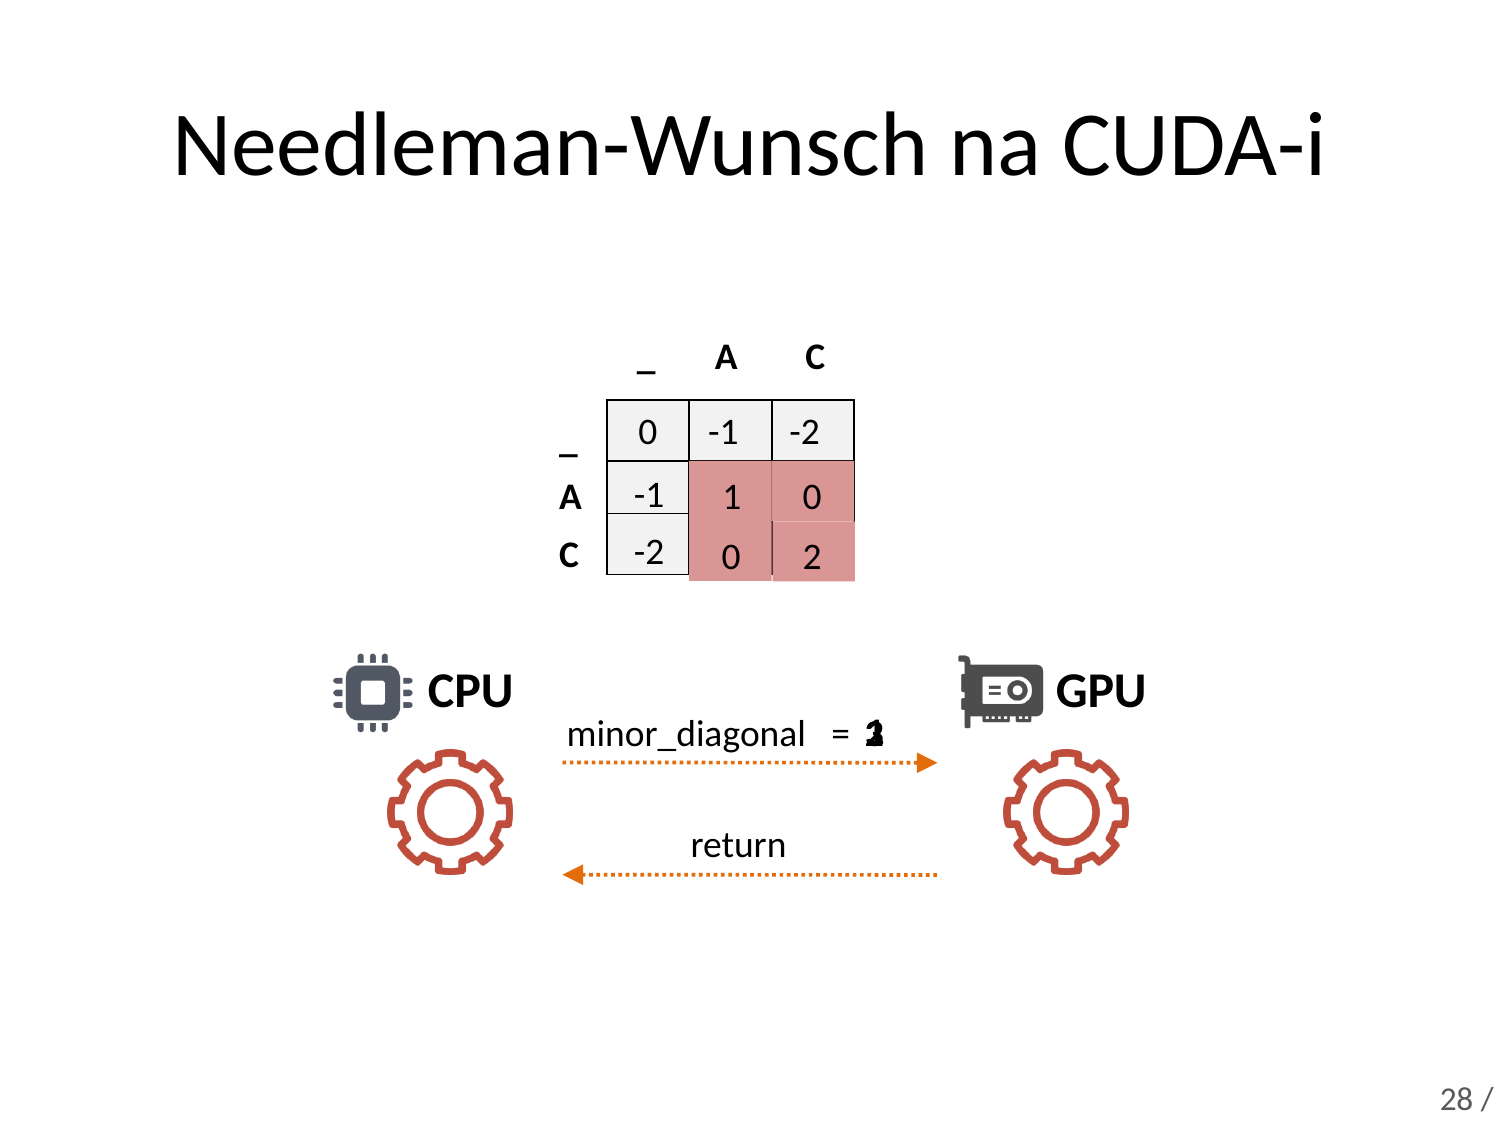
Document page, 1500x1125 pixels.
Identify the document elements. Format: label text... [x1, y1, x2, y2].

picture [324, 641, 422, 738]
title Needleman-Wunsch na CUDA-i [75, 45, 1425, 233]
text_box _ A C [613, 324, 909, 385]
text_box CPU [426, 649, 529, 725]
text_box 1 [707, 464, 757, 519]
picture [1003, 749, 1129, 876]
text_box 0 [699, 524, 763, 585]
text_box [770, 519, 857, 583]
text_box 3 [850, 701, 899, 760]
text_box -1 -2 [619, 462, 681, 580]
text_box [687, 519, 770, 583]
text_box 0 -1 -2 [606, 399, 1013, 460]
text_box minor_diagonal = [551, 701, 850, 762]
table_cell [608, 462, 619, 513]
table_cell [608, 514, 619, 574]
table_cell [681, 514, 687, 574]
text_box [687, 459, 770, 519]
text_box 0 [787, 464, 837, 519]
text_box GPU [1054, 649, 1162, 725]
text_box _ A C [544, 407, 597, 583]
text_box return [675, 812, 802, 873]
picture [952, 637, 1050, 734]
table_cell [681, 462, 687, 513]
picture [387, 749, 513, 876]
text_box 2 [787, 524, 837, 585]
text_box [770, 459, 856, 519]
